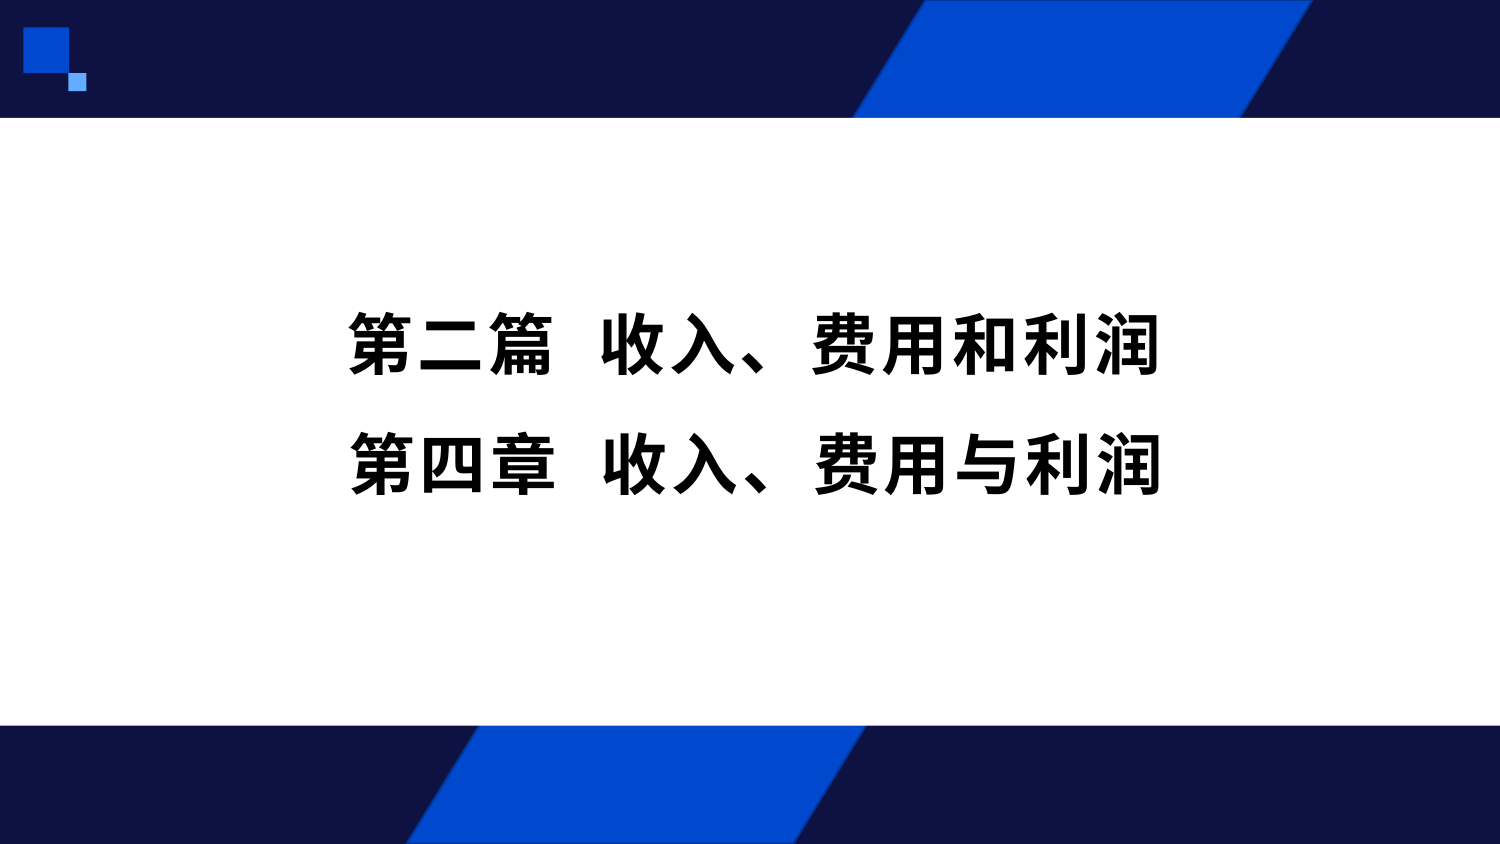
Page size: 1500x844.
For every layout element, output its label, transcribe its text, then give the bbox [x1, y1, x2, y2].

title 第二篇 收入、费用和利润 第四章 收入、费用与利润 [40, 117, 1468, 509]
